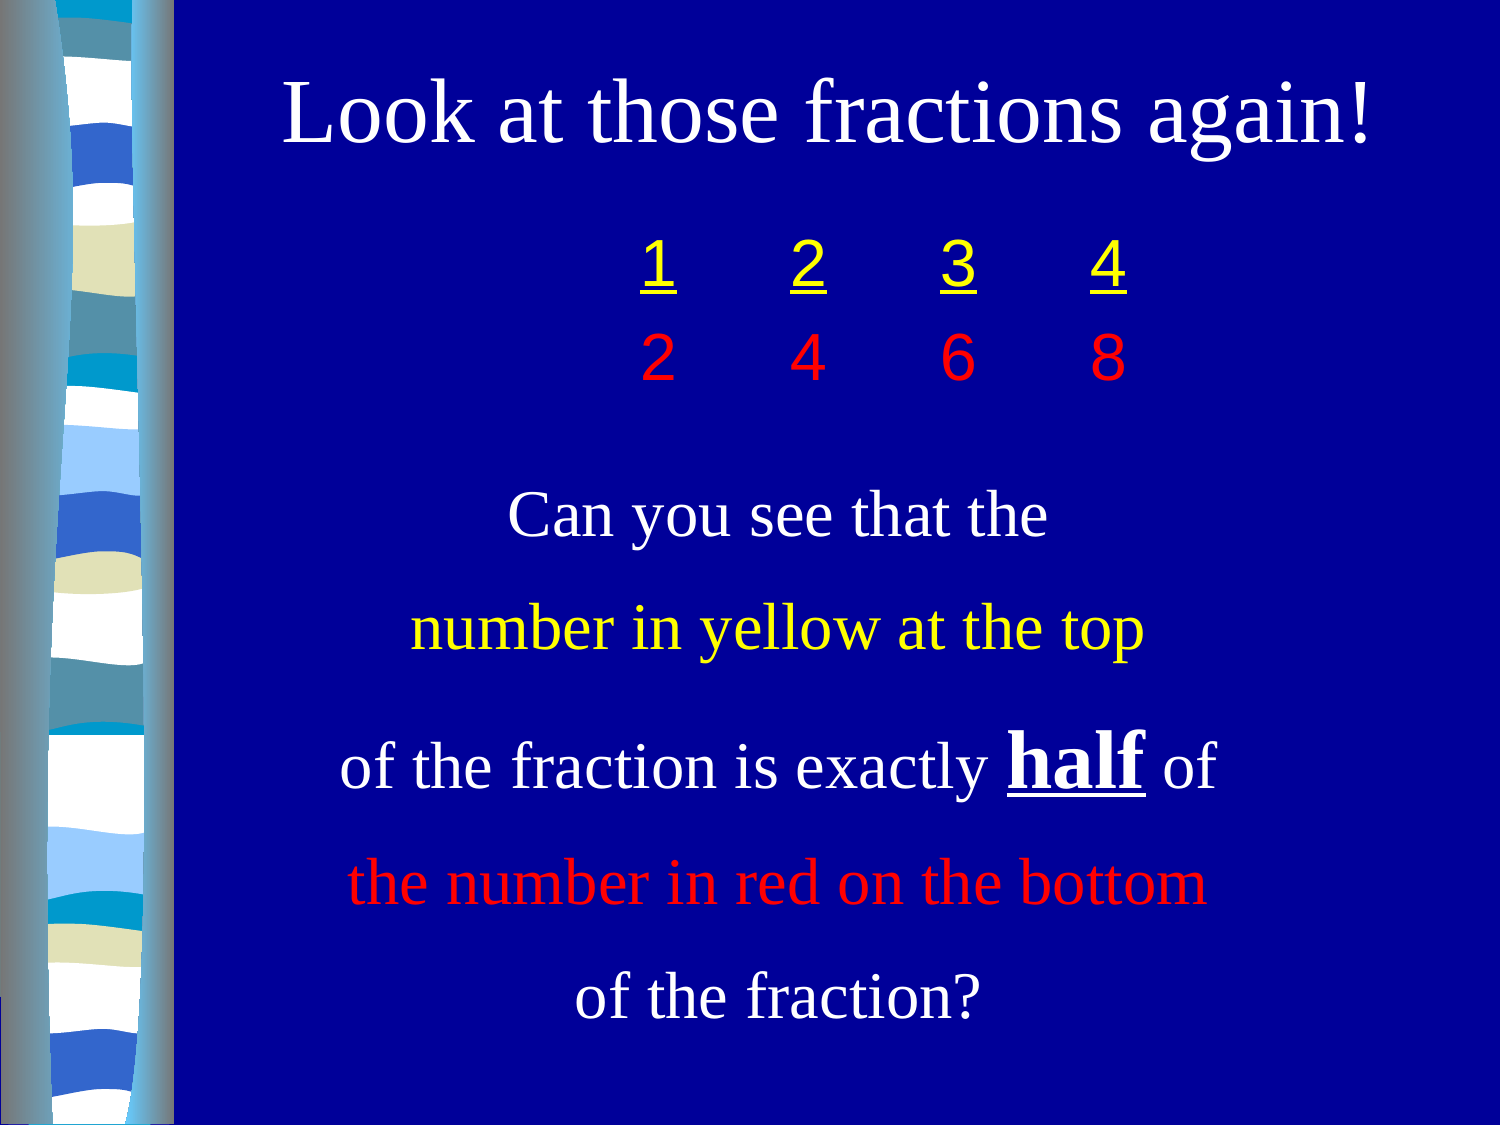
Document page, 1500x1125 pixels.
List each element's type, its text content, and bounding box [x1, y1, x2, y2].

text_box Can you see that the number in yellow at the top of the fraction is exactly half of the number in red on the bottom of the fraction? [262, 462, 1313, 1039]
list 1 2 3 4 2 4 6 8 [224, 212, 1500, 413]
title Look at those fractions again! [192, 37, 1468, 176]
